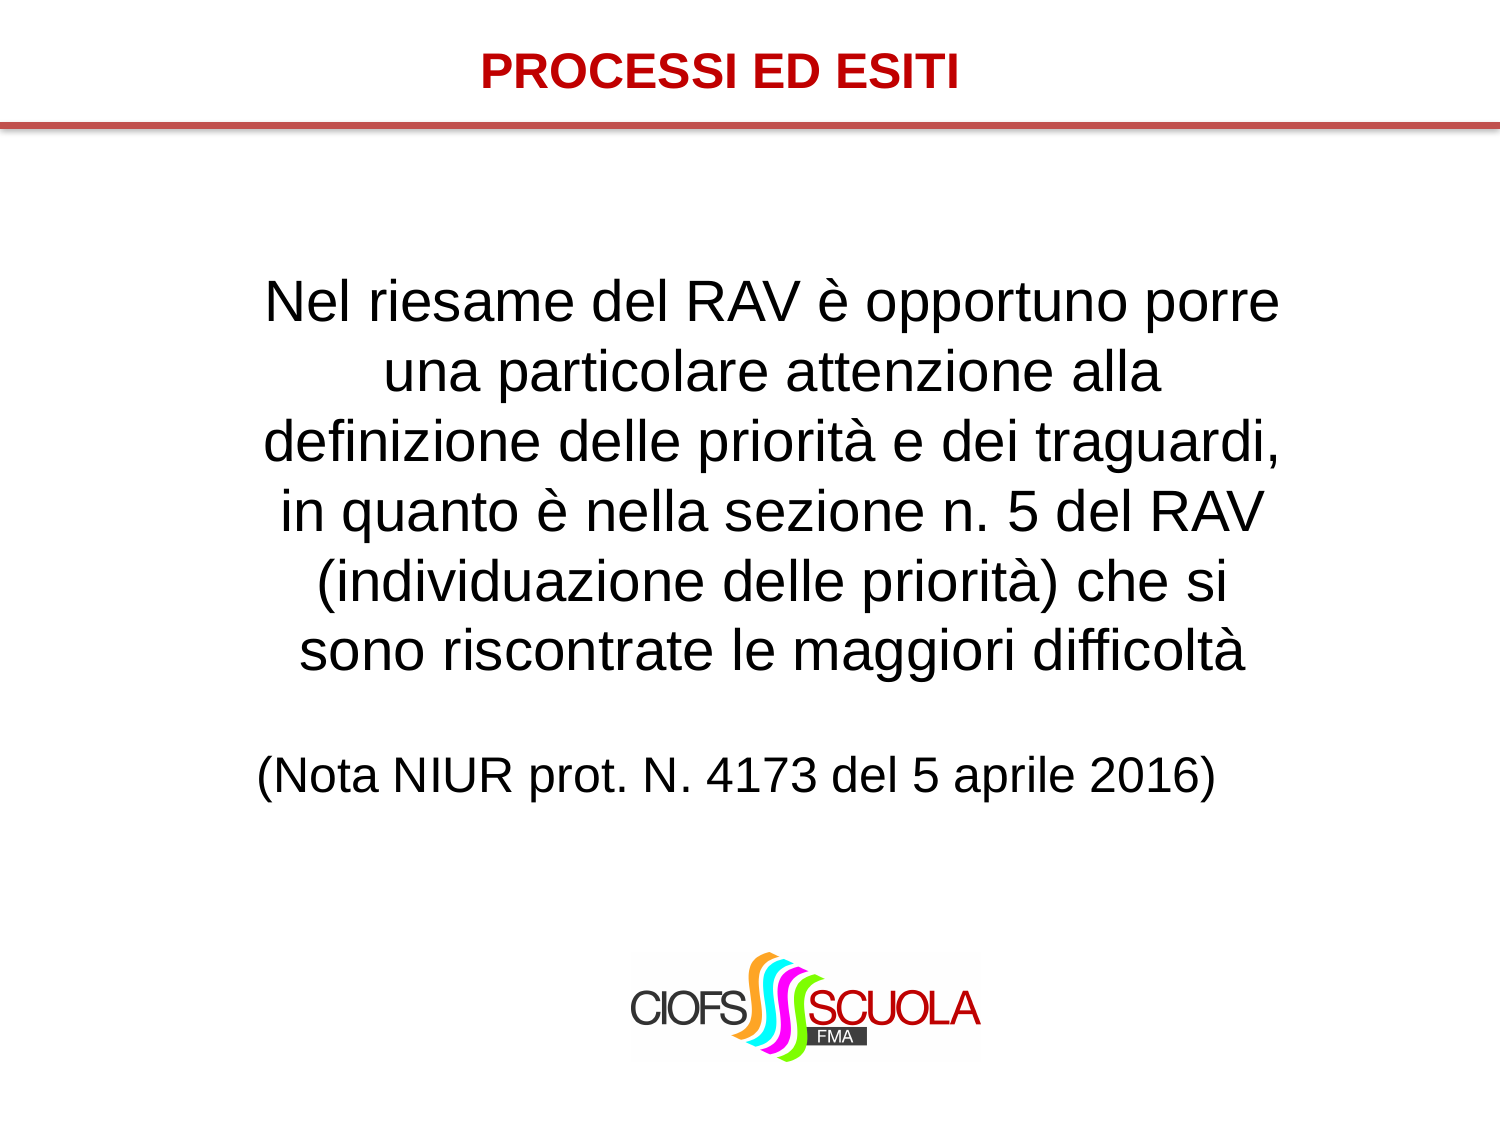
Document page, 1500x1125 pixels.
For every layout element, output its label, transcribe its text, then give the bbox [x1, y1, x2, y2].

text_box PROCESSI ED ESITI [348, 30, 1093, 106]
picture [631, 952, 981, 1063]
text_box Nel riesame del RAV è opportuno porre una particolare attenzione alla definizione delle priorità e dei traguardi, in quanto è nella sezione n. 5 del RAV (individuazione delle priorità) che si sono riscontrate le maggiori difficoltà (Nota NIUR prot. N. 4173 del 5 aprile 2016) [242, 255, 1306, 810]
